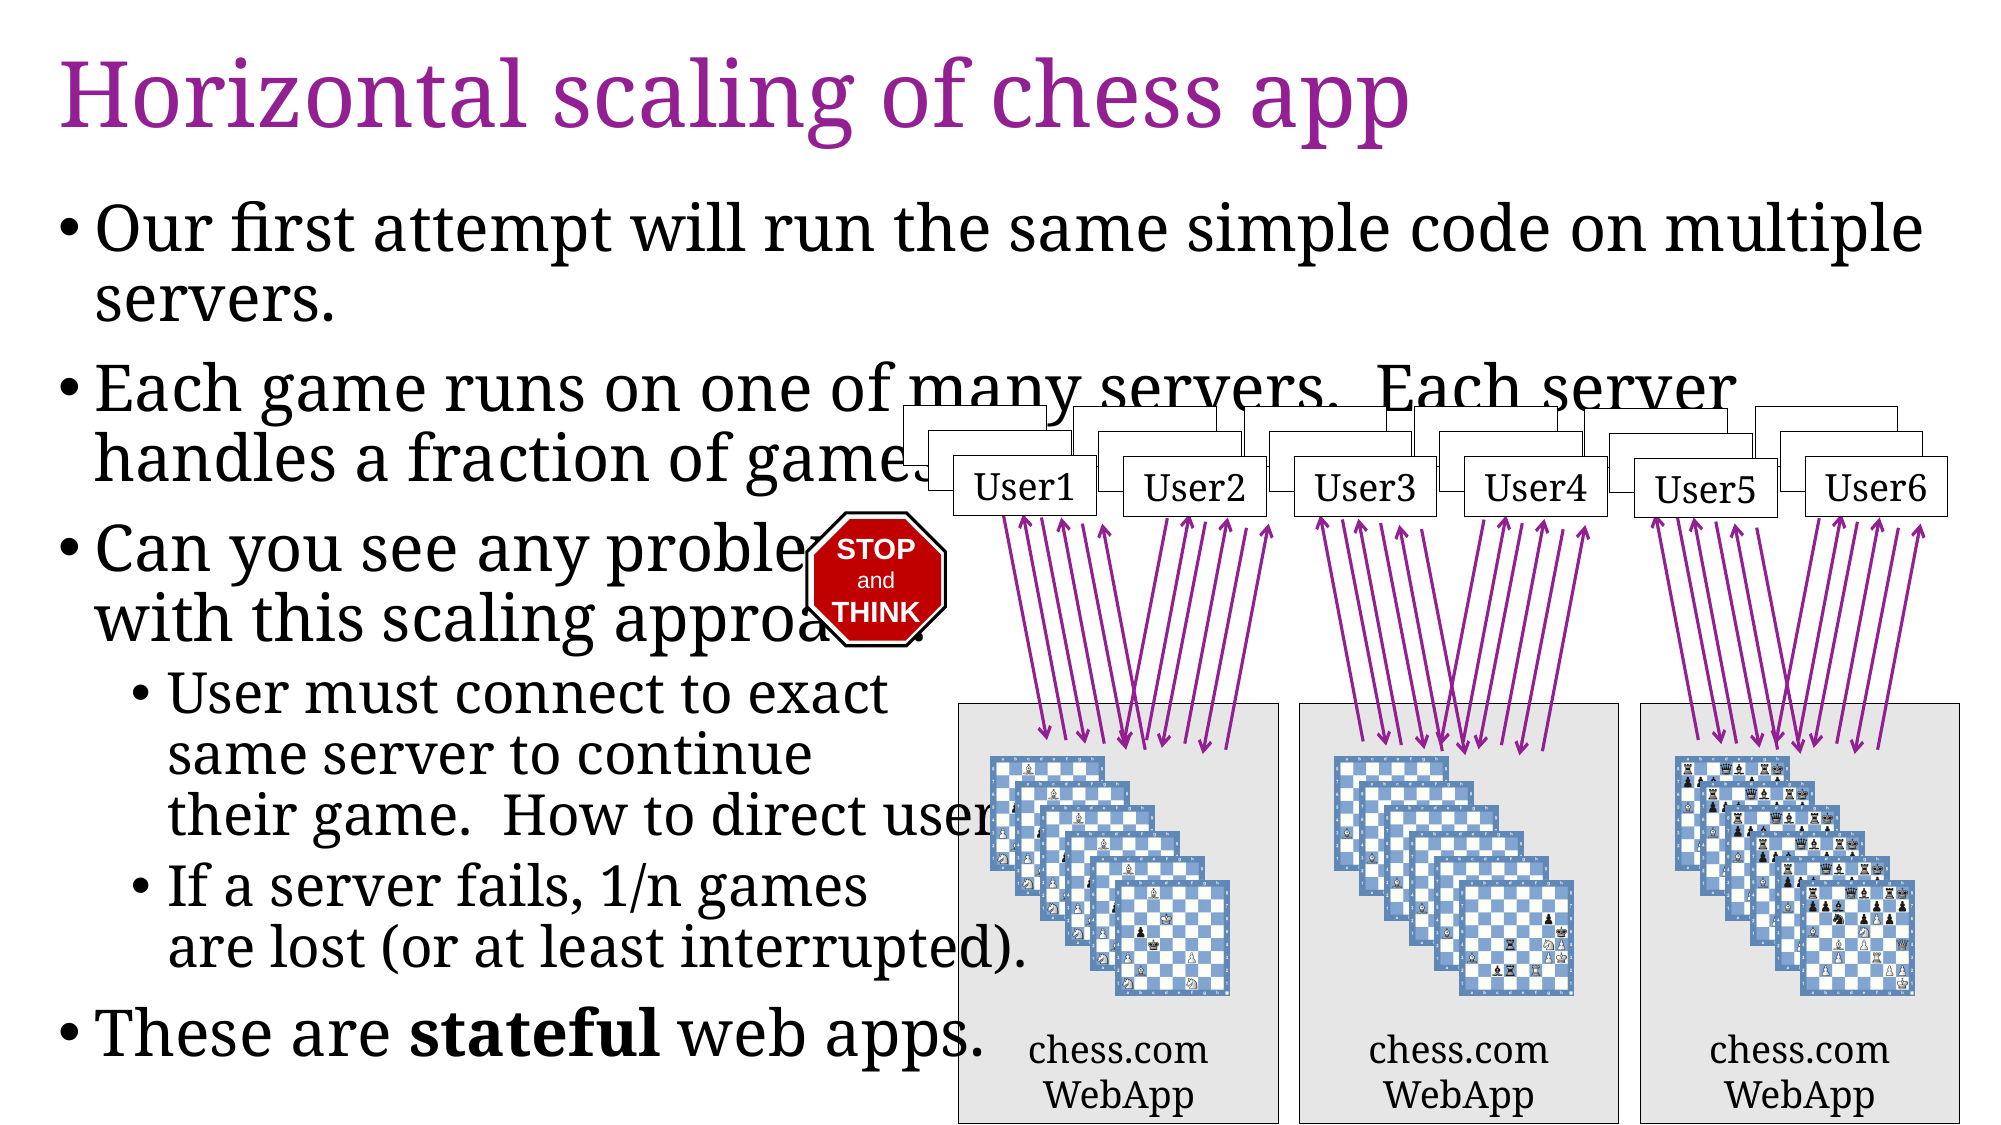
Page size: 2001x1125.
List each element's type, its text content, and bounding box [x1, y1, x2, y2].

text_box User5 [1609, 433, 1753, 493]
title Horizontal scaling of chess app [43, 25, 1953, 171]
text_box User3 [1294, 456, 1437, 517]
text_box User2 [1123, 456, 1267, 517]
picture [1334, 755, 1574, 996]
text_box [1041, 517, 1105, 744]
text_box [1854, 523, 1921, 754]
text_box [1519, 524, 1586, 756]
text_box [806, 512, 946, 646]
text_box User6 [1805, 456, 1948, 517]
text_box User1 [903, 405, 1047, 466]
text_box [1478, 518, 1545, 750]
text_box User4 [1439, 431, 1583, 492]
text_box User6 [1780, 431, 1923, 492]
text_box User6 [1755, 406, 1898, 467]
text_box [1358, 518, 1425, 750]
text_box chess.com WebApp [1640, 703, 1960, 1124]
text_box User2 [1098, 431, 1242, 492]
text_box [1655, 513, 1722, 745]
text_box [1082, 523, 1146, 750]
text_box User4 [1414, 406, 1558, 467]
text_box User5 [1634, 458, 1778, 518]
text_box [1734, 523, 1801, 754]
text_box User4 [1464, 456, 1608, 517]
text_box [1813, 517, 1880, 748]
picture [1674, 755, 1915, 996]
text_box User1 [928, 430, 1072, 491]
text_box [1399, 524, 1466, 756]
text_box User3 [1244, 406, 1387, 467]
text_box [1320, 515, 1387, 746]
text_box User5 [1584, 408, 1728, 468]
text_box User1 [953, 455, 1097, 516]
text_box chess.com WebApp [958, 1083, 1279, 1124]
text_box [1003, 513, 1066, 741]
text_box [1161, 517, 1228, 748]
text_box User3 [1269, 431, 1412, 492]
text_box User2 [1073, 406, 1217, 467]
text_box chess.com WebApp [1299, 1083, 1619, 1124]
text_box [1202, 523, 1269, 754]
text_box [1775, 513, 1842, 745]
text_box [1123, 513, 1190, 745]
list Our first attempt will run the same simple code on multiple servers. Each game runs on one of many servers. Each server handles a fraction of games. Can you see any problems with this scaling approach? User must connect to exact same server to continue their game. How to direct user? If a server fails, 1/n games are lost (or at least interrupted). These are stateful web apps. [43, 188, 1953, 1083]
picture [989, 755, 1230, 996]
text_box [1693, 517, 1760, 748]
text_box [1440, 515, 1507, 746]
